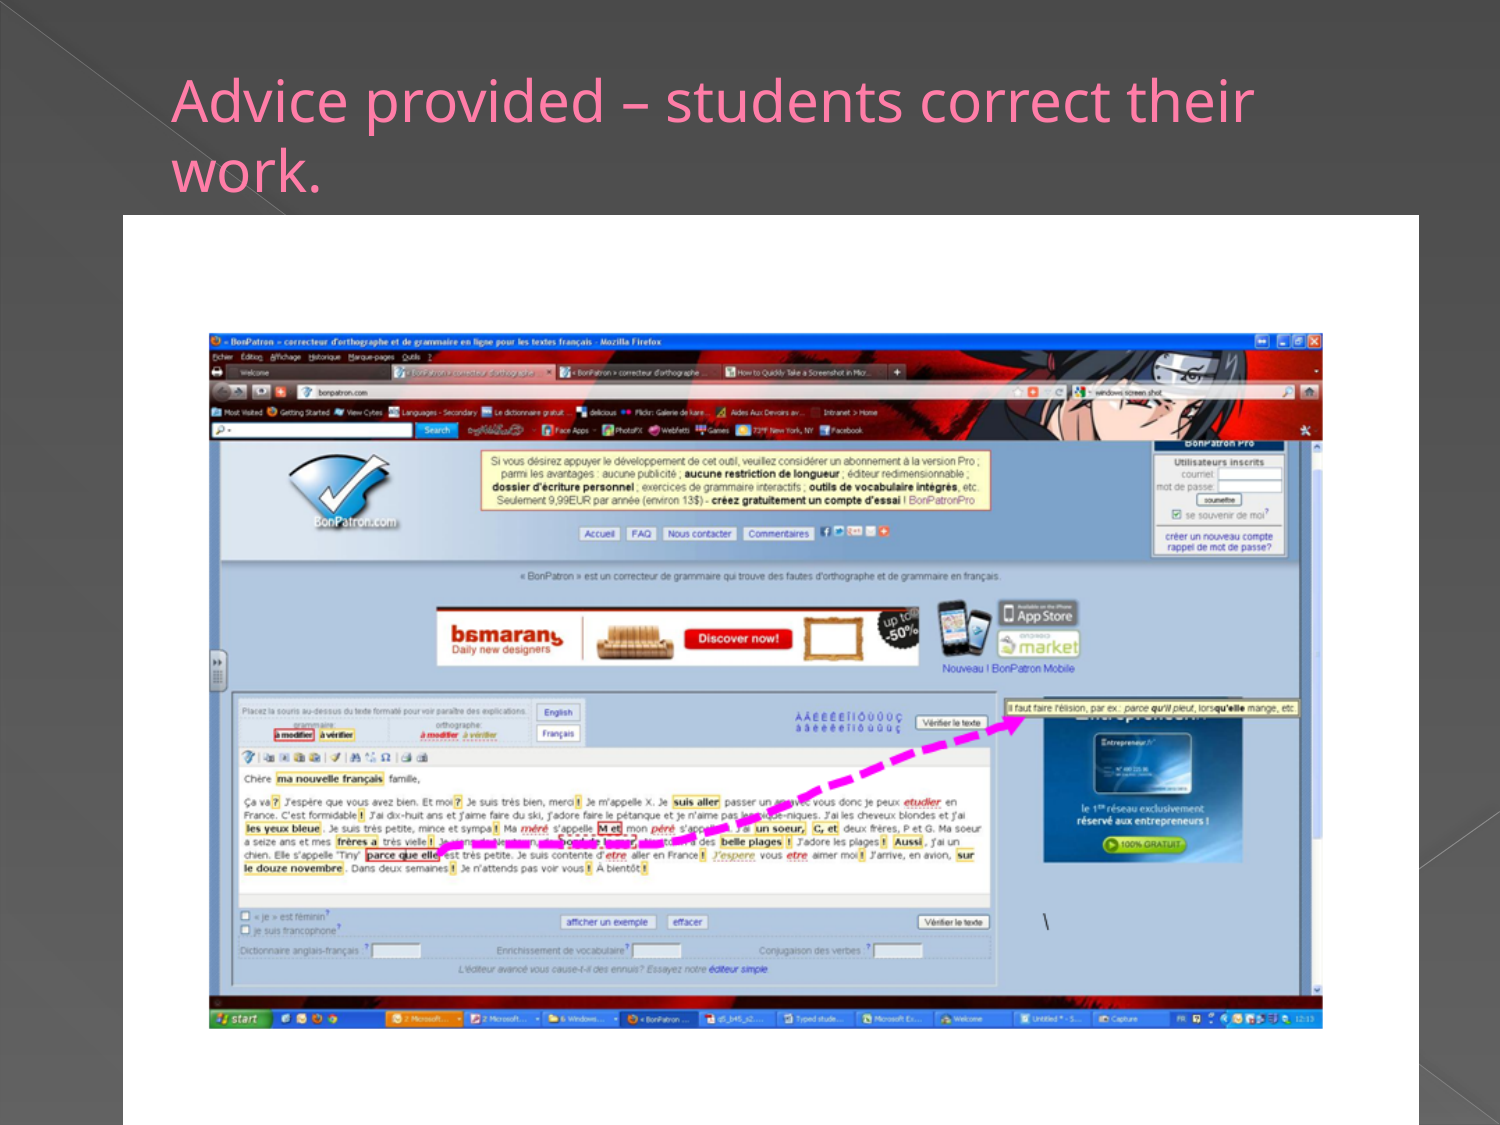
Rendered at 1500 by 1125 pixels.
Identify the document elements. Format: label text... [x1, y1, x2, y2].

title Advice provided – students correct their work. [76, 19, 1427, 249]
picture [123, 215, 1419, 1125]
